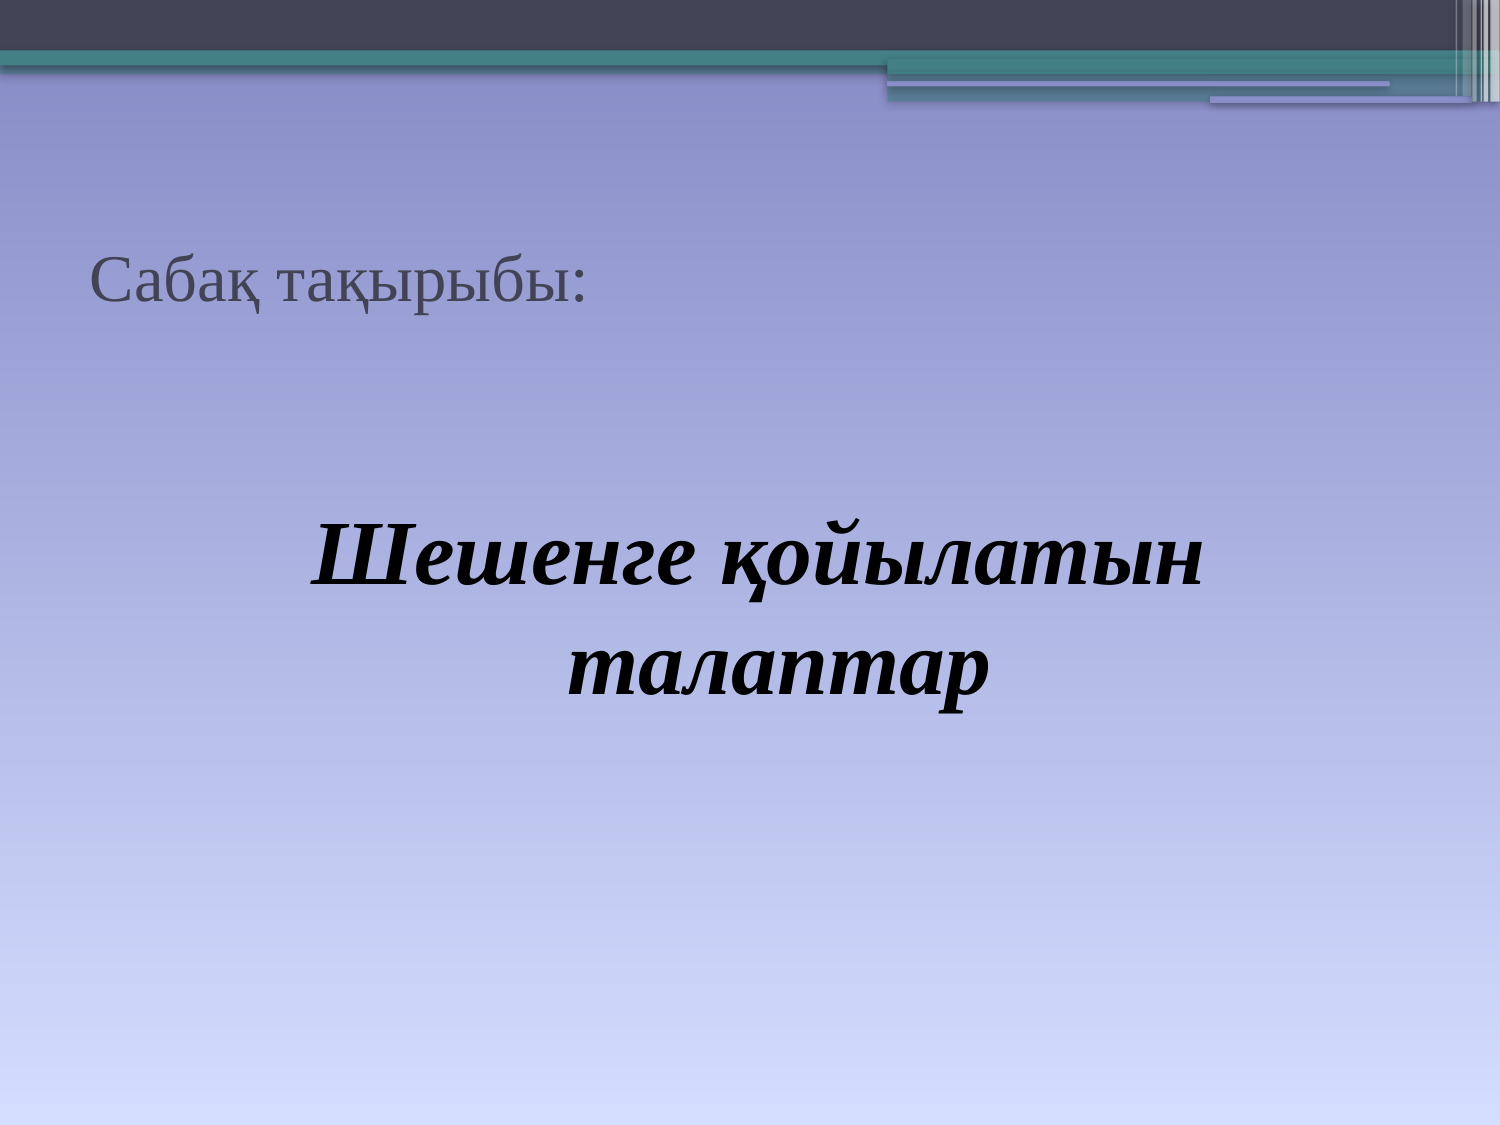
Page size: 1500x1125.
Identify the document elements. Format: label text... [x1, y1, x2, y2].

title Сабақ тақырыбы: [75, 187, 1425, 363]
list Шешенге қойылатын талаптар [75, 368, 1425, 1079]
